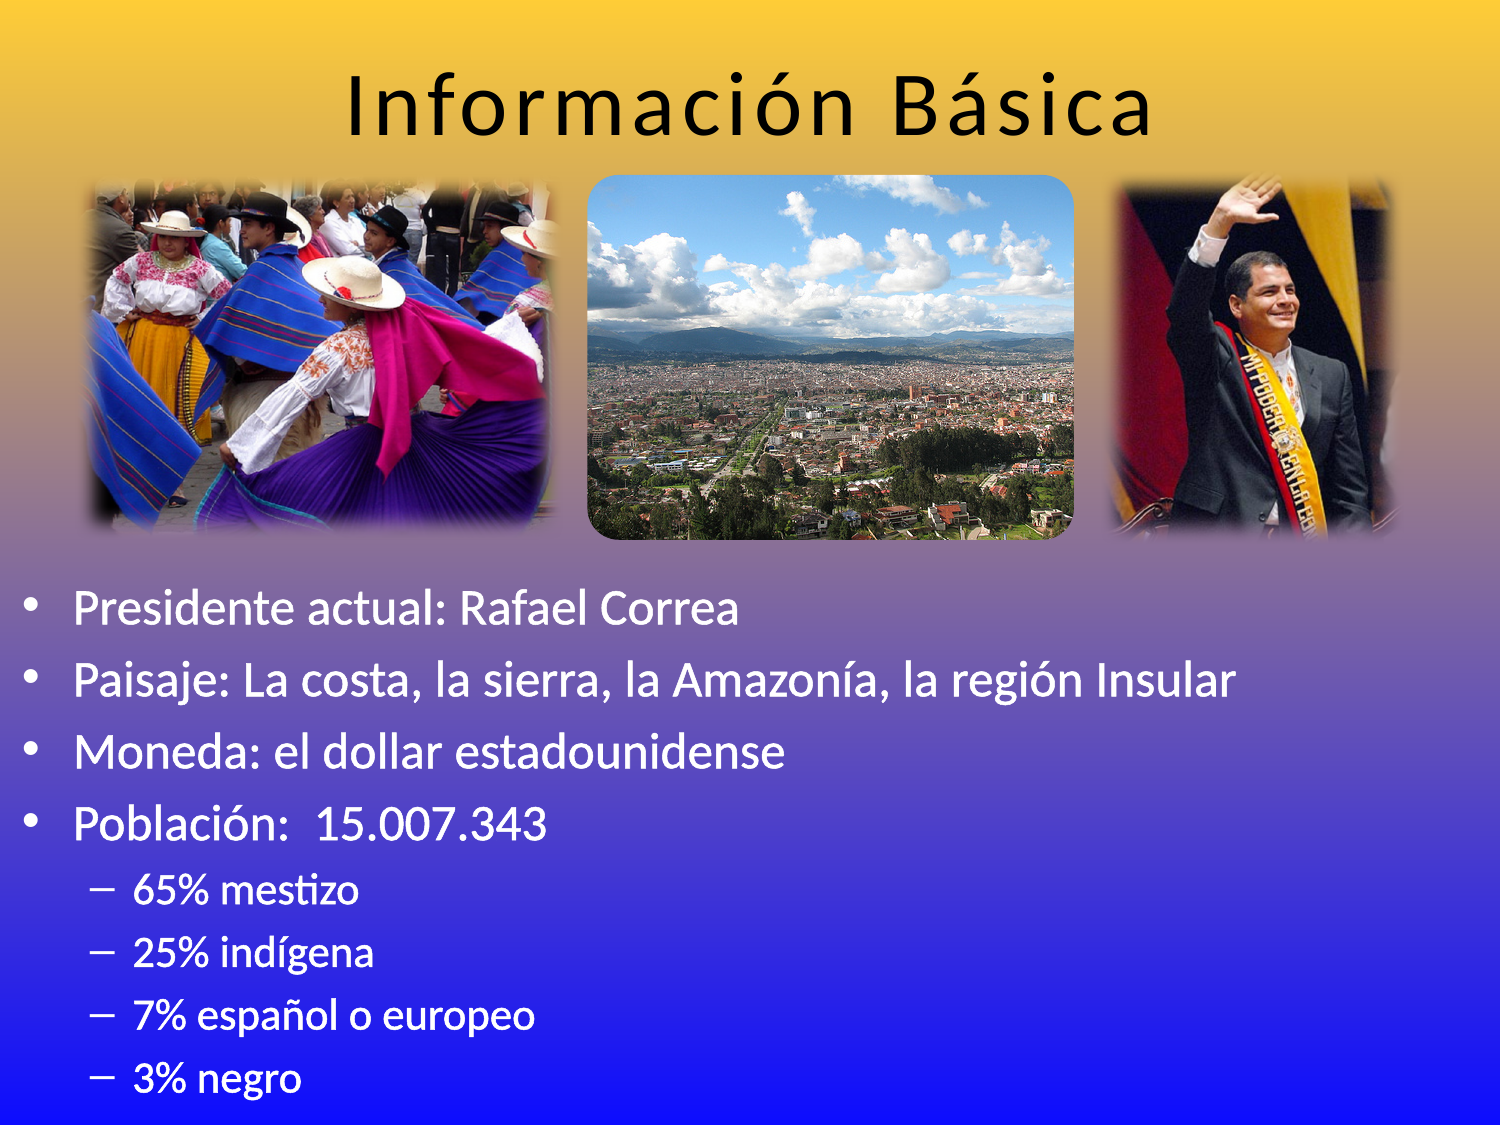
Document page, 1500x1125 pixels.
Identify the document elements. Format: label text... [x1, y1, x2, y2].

picture [74, 173, 563, 541]
picture [1099, 169, 1406, 545]
picture [587, 174, 1075, 540]
title Información Básica [75, 4, 1425, 193]
list Presidente actual: Rafael Correa Paisaje: La costa, la sierra, la Amazonía, la región Insular Moneda: el dollar estadounidense Población: 15.007.343 65% mestizo 25% indígena 7% español o europeo 3% negro [6, 565, 1495, 1116]
